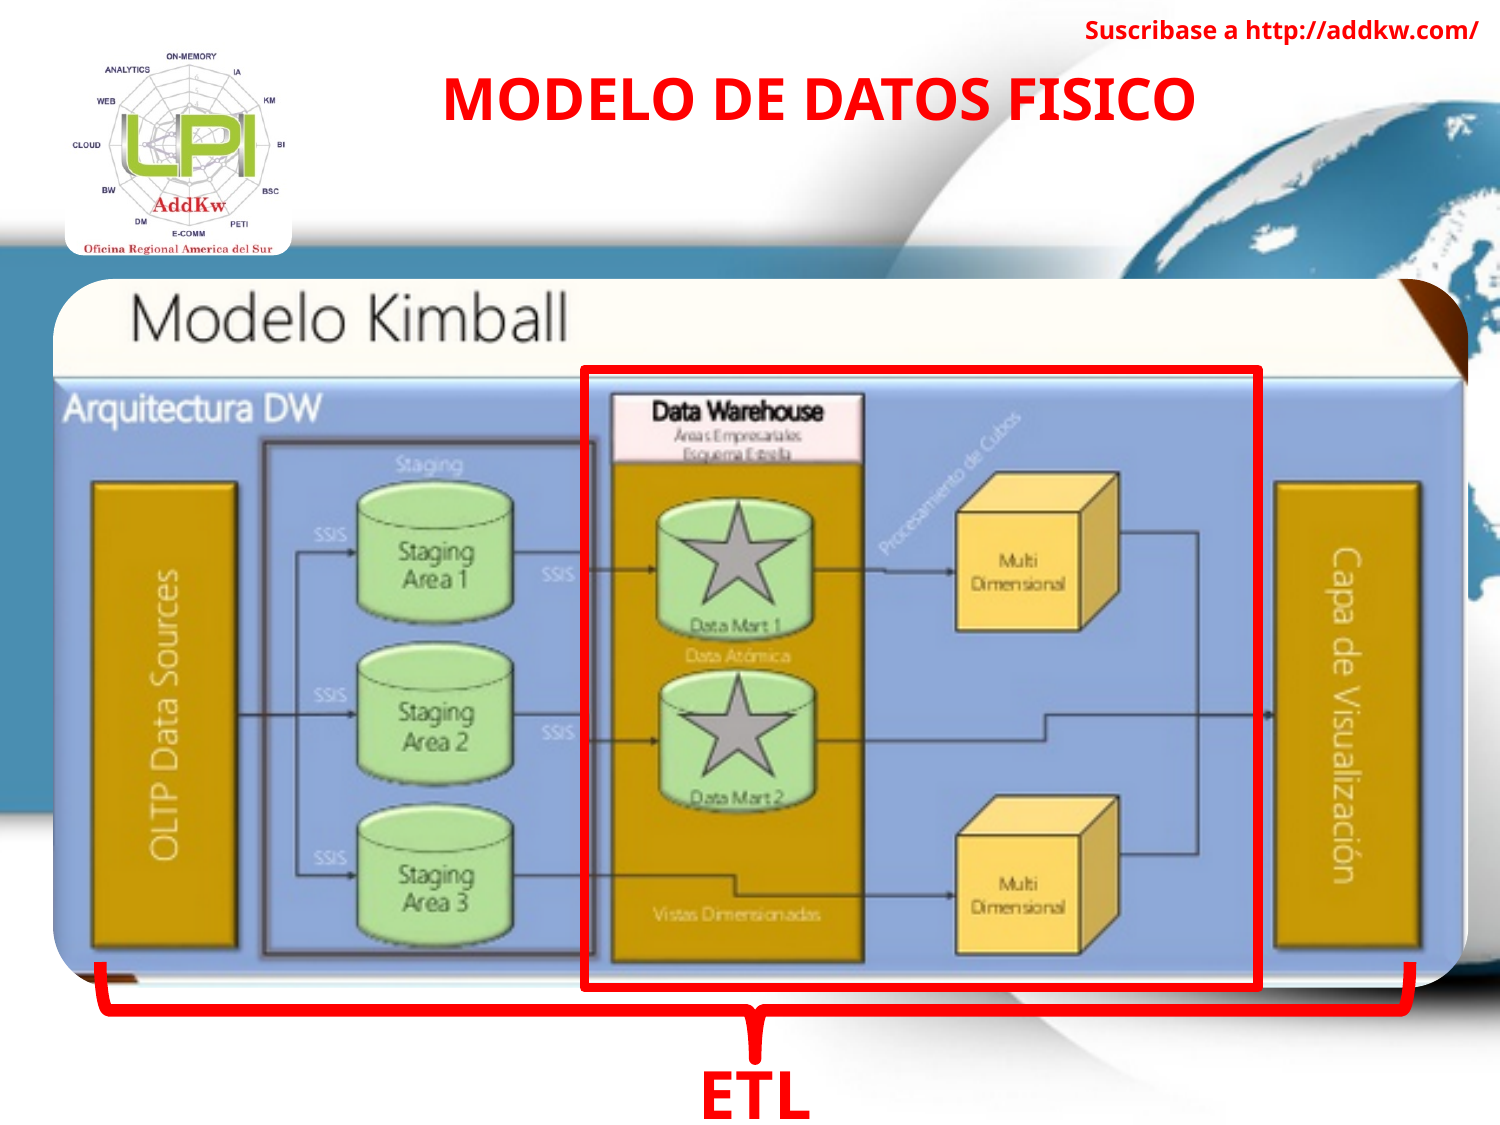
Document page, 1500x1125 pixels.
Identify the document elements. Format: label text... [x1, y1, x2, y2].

picture [0, 0, 1500, 1125]
text_box Suscribase a http://addkw.com/ [1070, 7, 1495, 52]
text_box Modelo de datos fisico [276, 54, 1364, 173]
text_box ETL [683, 1045, 827, 1125]
text_box [100, 988, 1410, 1045]
